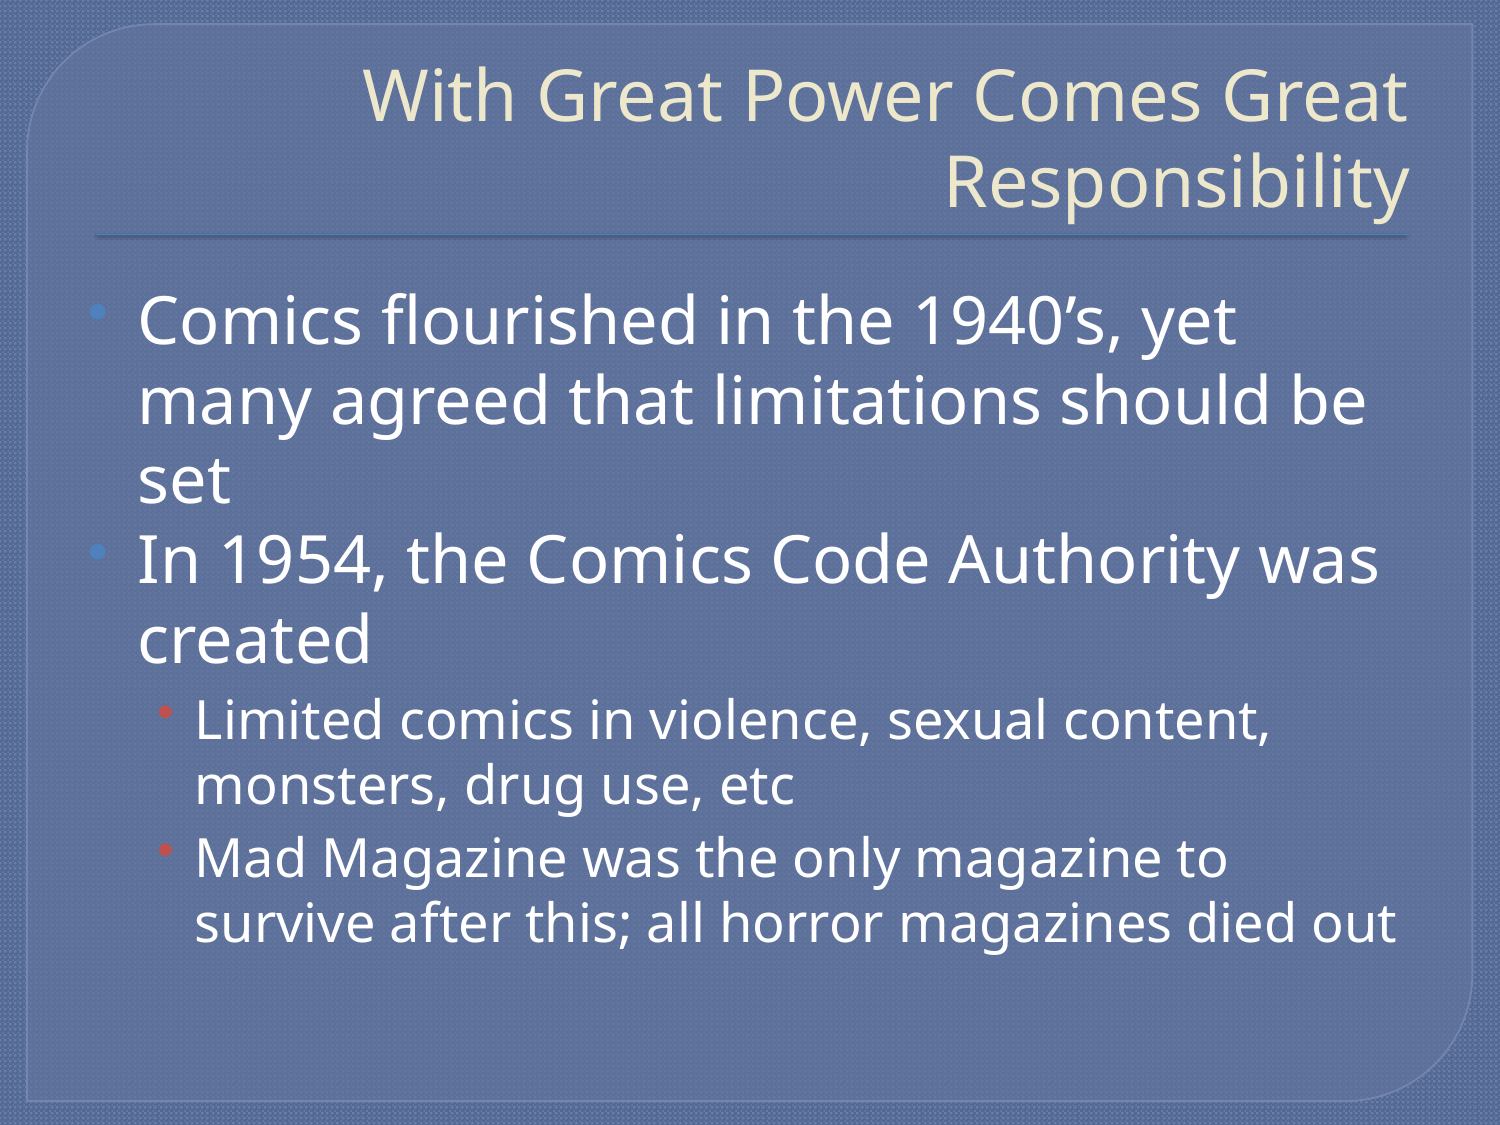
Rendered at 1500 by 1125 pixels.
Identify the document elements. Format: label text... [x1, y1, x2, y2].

title With Great Power Comes Great Responsibility [75, 41, 1425, 230]
list Comics flourished in the 1940’s, yet many agreed that limitations should be set In 1954, the Comics Code Authority was created Limited comics in violence, sexual content, monsters, drug use, etc Mad Magazine was the only magazine to survive after this; all horror magazines died out [75, 270, 1425, 1013]
